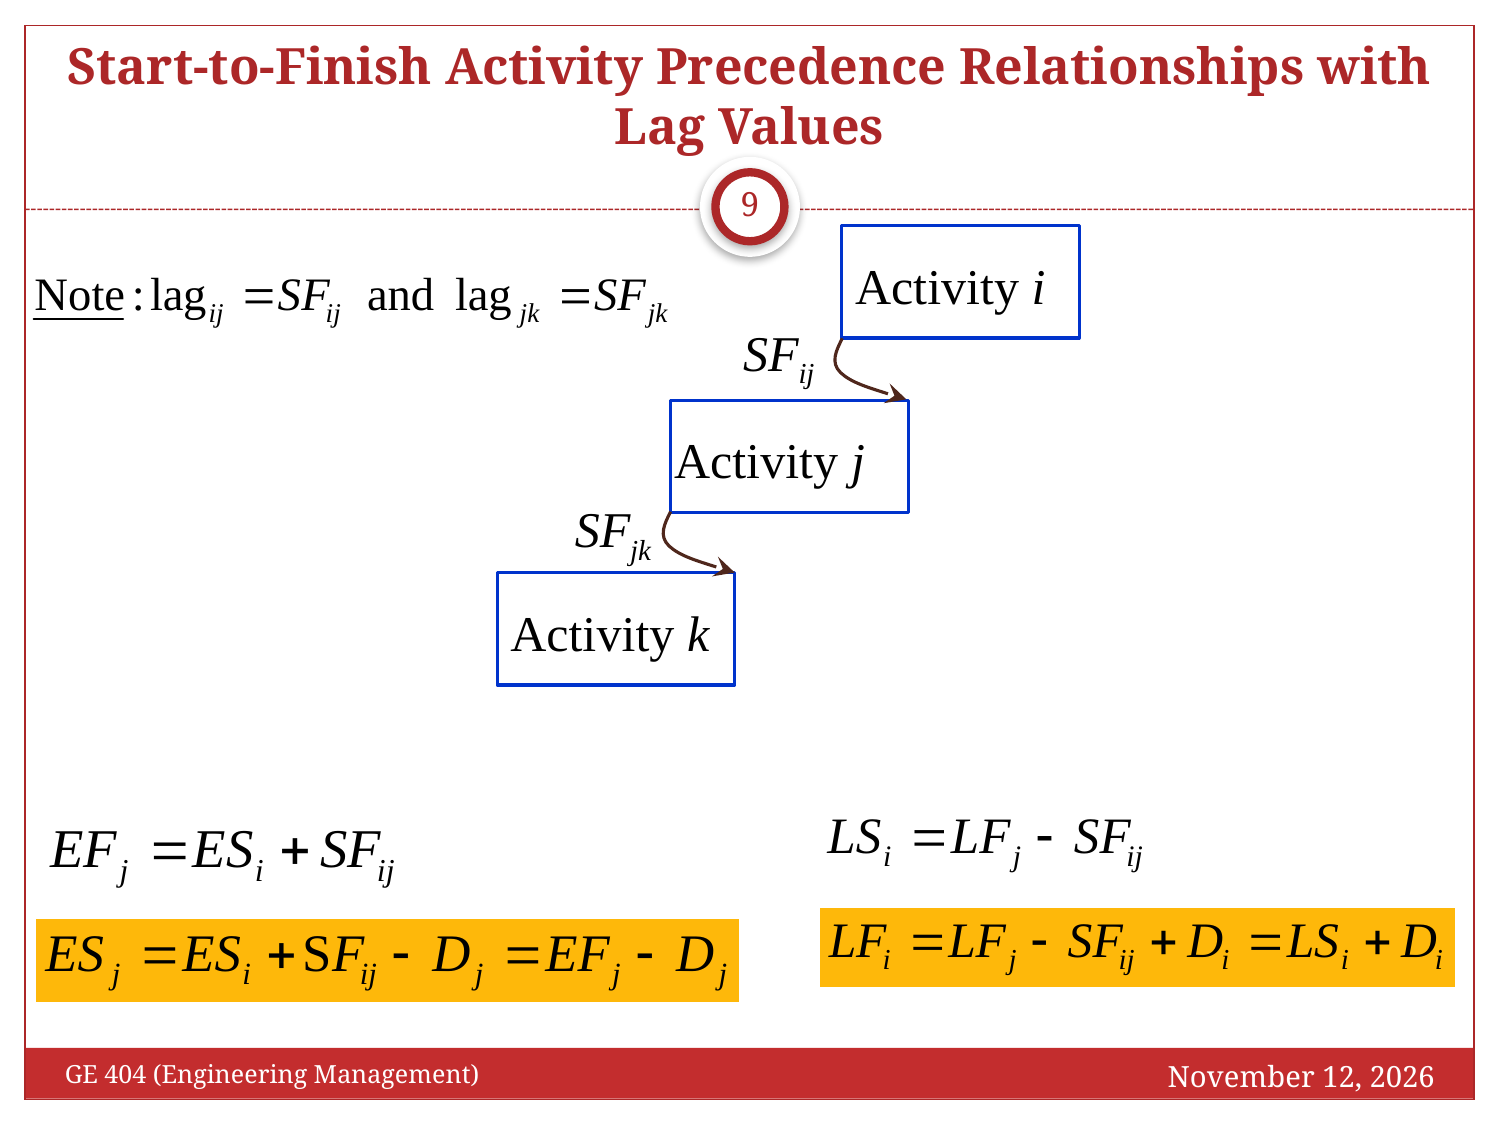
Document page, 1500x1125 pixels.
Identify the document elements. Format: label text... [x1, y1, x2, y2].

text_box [35, 918, 739, 1003]
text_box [25, 263, 679, 338]
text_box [495, 225, 1080, 686]
slide_number 9 [712, 169, 788, 222]
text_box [40, 812, 406, 900]
title Start-to-Finish Activity Precedence Relationships with Lag Values [49, 37, 1450, 162]
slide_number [950, 1050, 1450, 1111]
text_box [819, 908, 1456, 987]
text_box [817, 802, 1155, 884]
footer GE 404 (Engineering Management) [50, 1051, 638, 1112]
